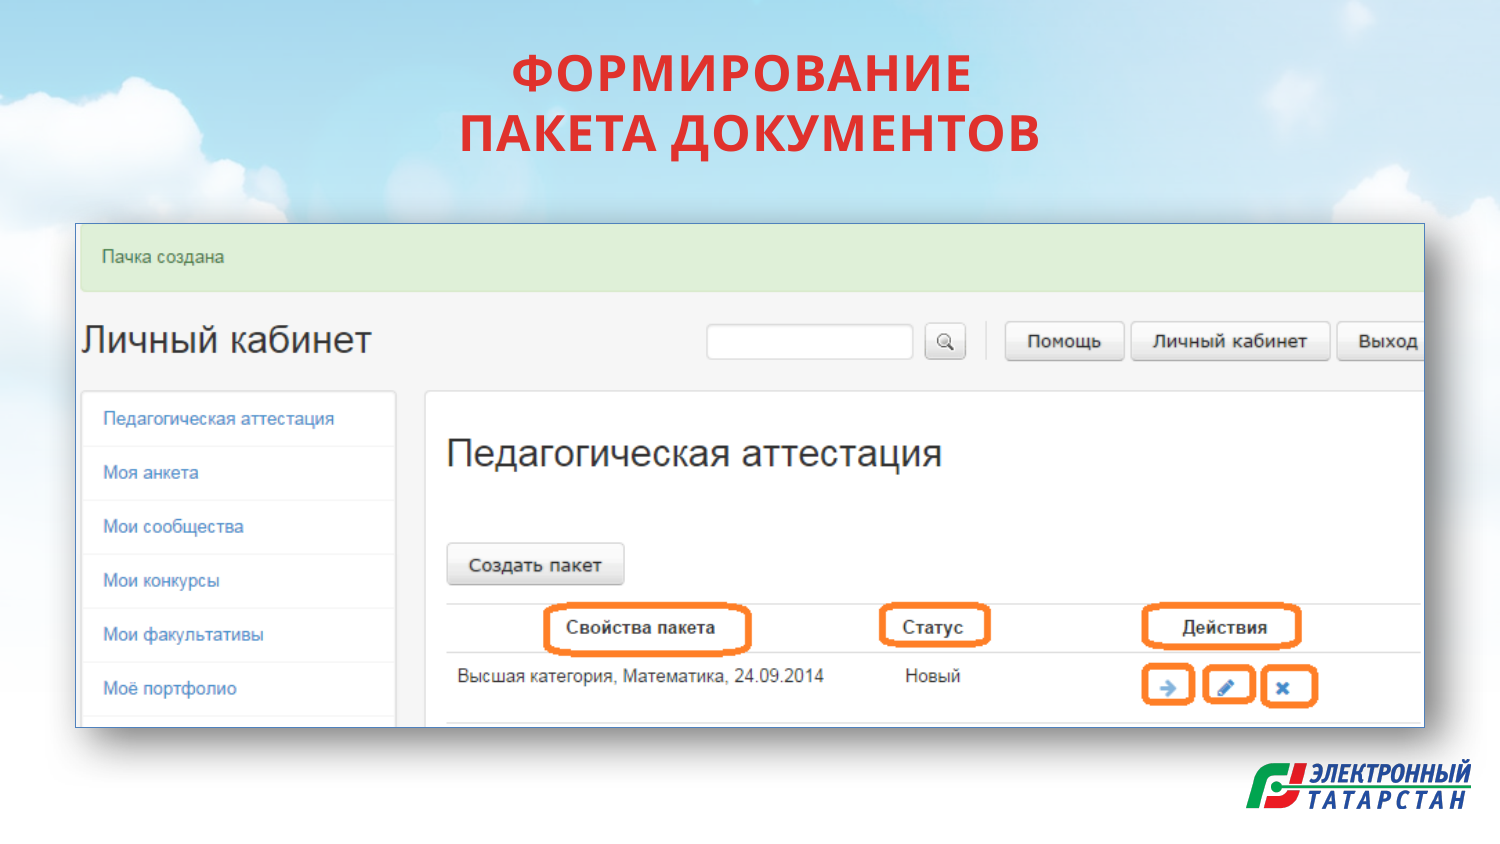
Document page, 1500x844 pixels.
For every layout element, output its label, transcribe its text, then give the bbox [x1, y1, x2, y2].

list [74, 222, 1426, 728]
title ФОРМИРОВАНИЕ ПАКЕТА ДОКУМЕНТОВ [75, 33, 1425, 175]
picture [1246, 759, 1471, 809]
